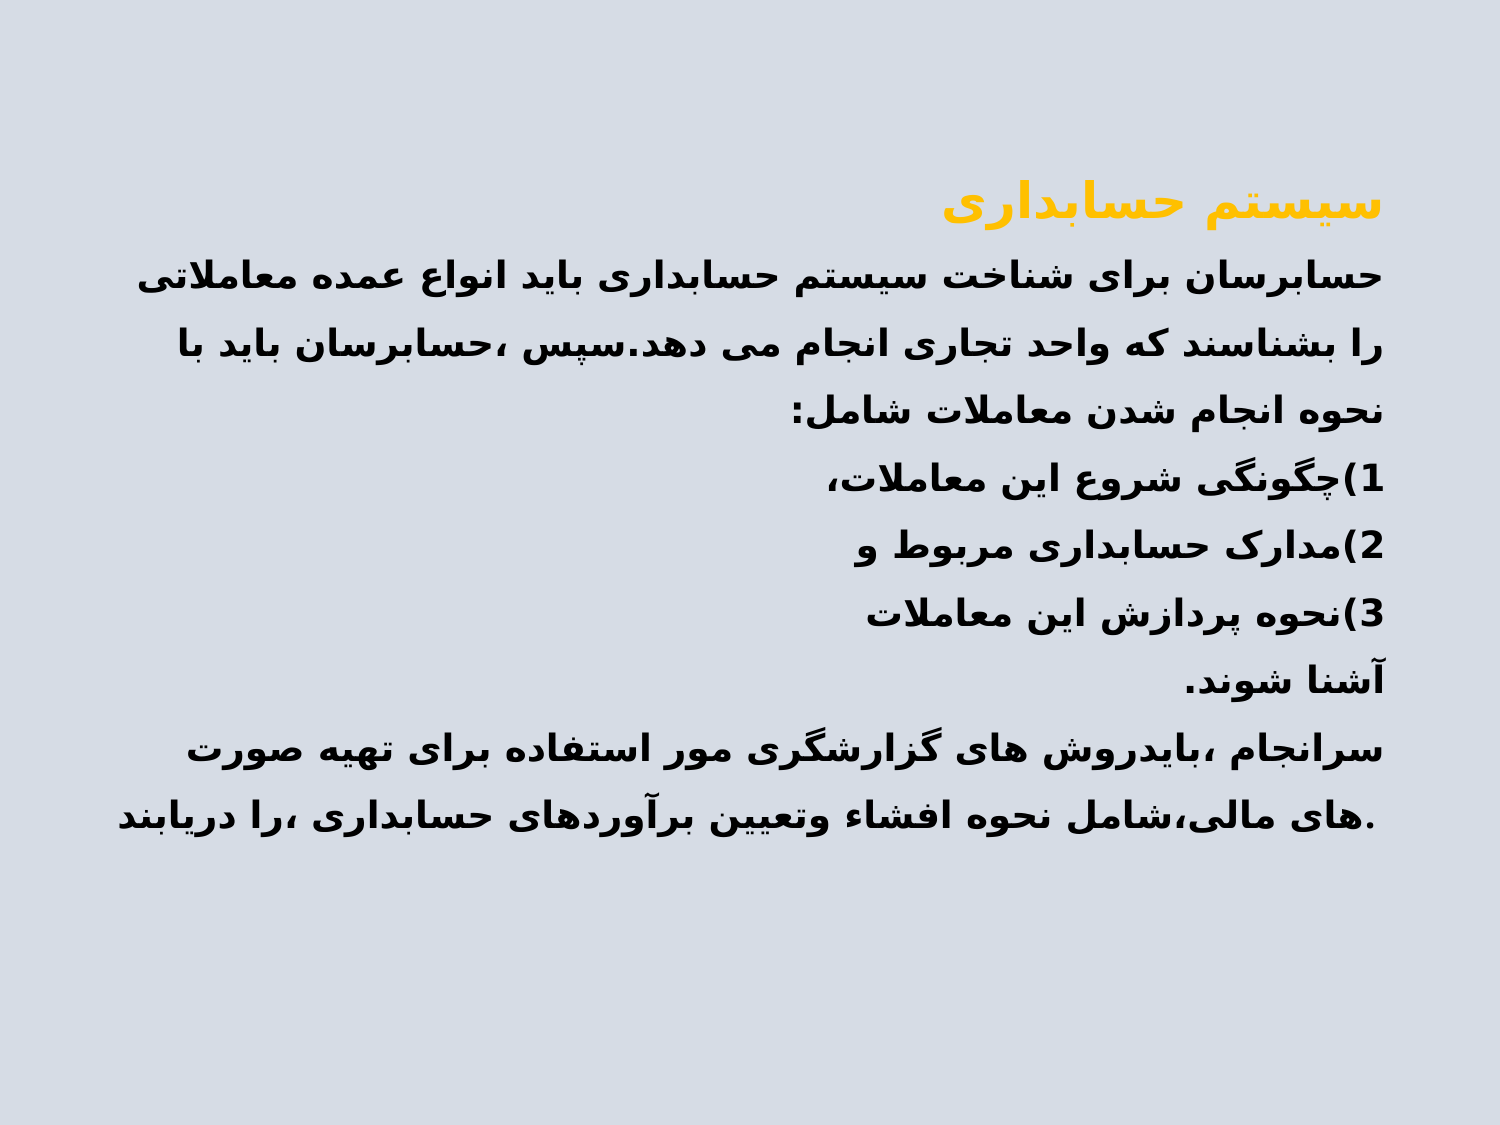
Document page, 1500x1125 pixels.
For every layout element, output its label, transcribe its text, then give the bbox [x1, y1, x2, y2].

title سیستم حسابداری حسابرسان برای شناخت سیستم حسابداری باید انواع عمده معاملاتی را بشناسند که واحد تجاری انجام می دهد.سپس ،حسابرسان باید با نحوه انجام شدن معاملات شامل: 1)چگونگی شروع این معاملات، 2)مدارک حسابداری مربوط و 3)نحوه پردازش این معاملات آشنا شوند. سرانجام ،بایدروش های گزارشگری مور استفاده برای تهیه صورت های مالی،شامل نحوه افشاء وتعیین برآوردهای حسابداری ،را دریابند. [100, 196, 1401, 846]
